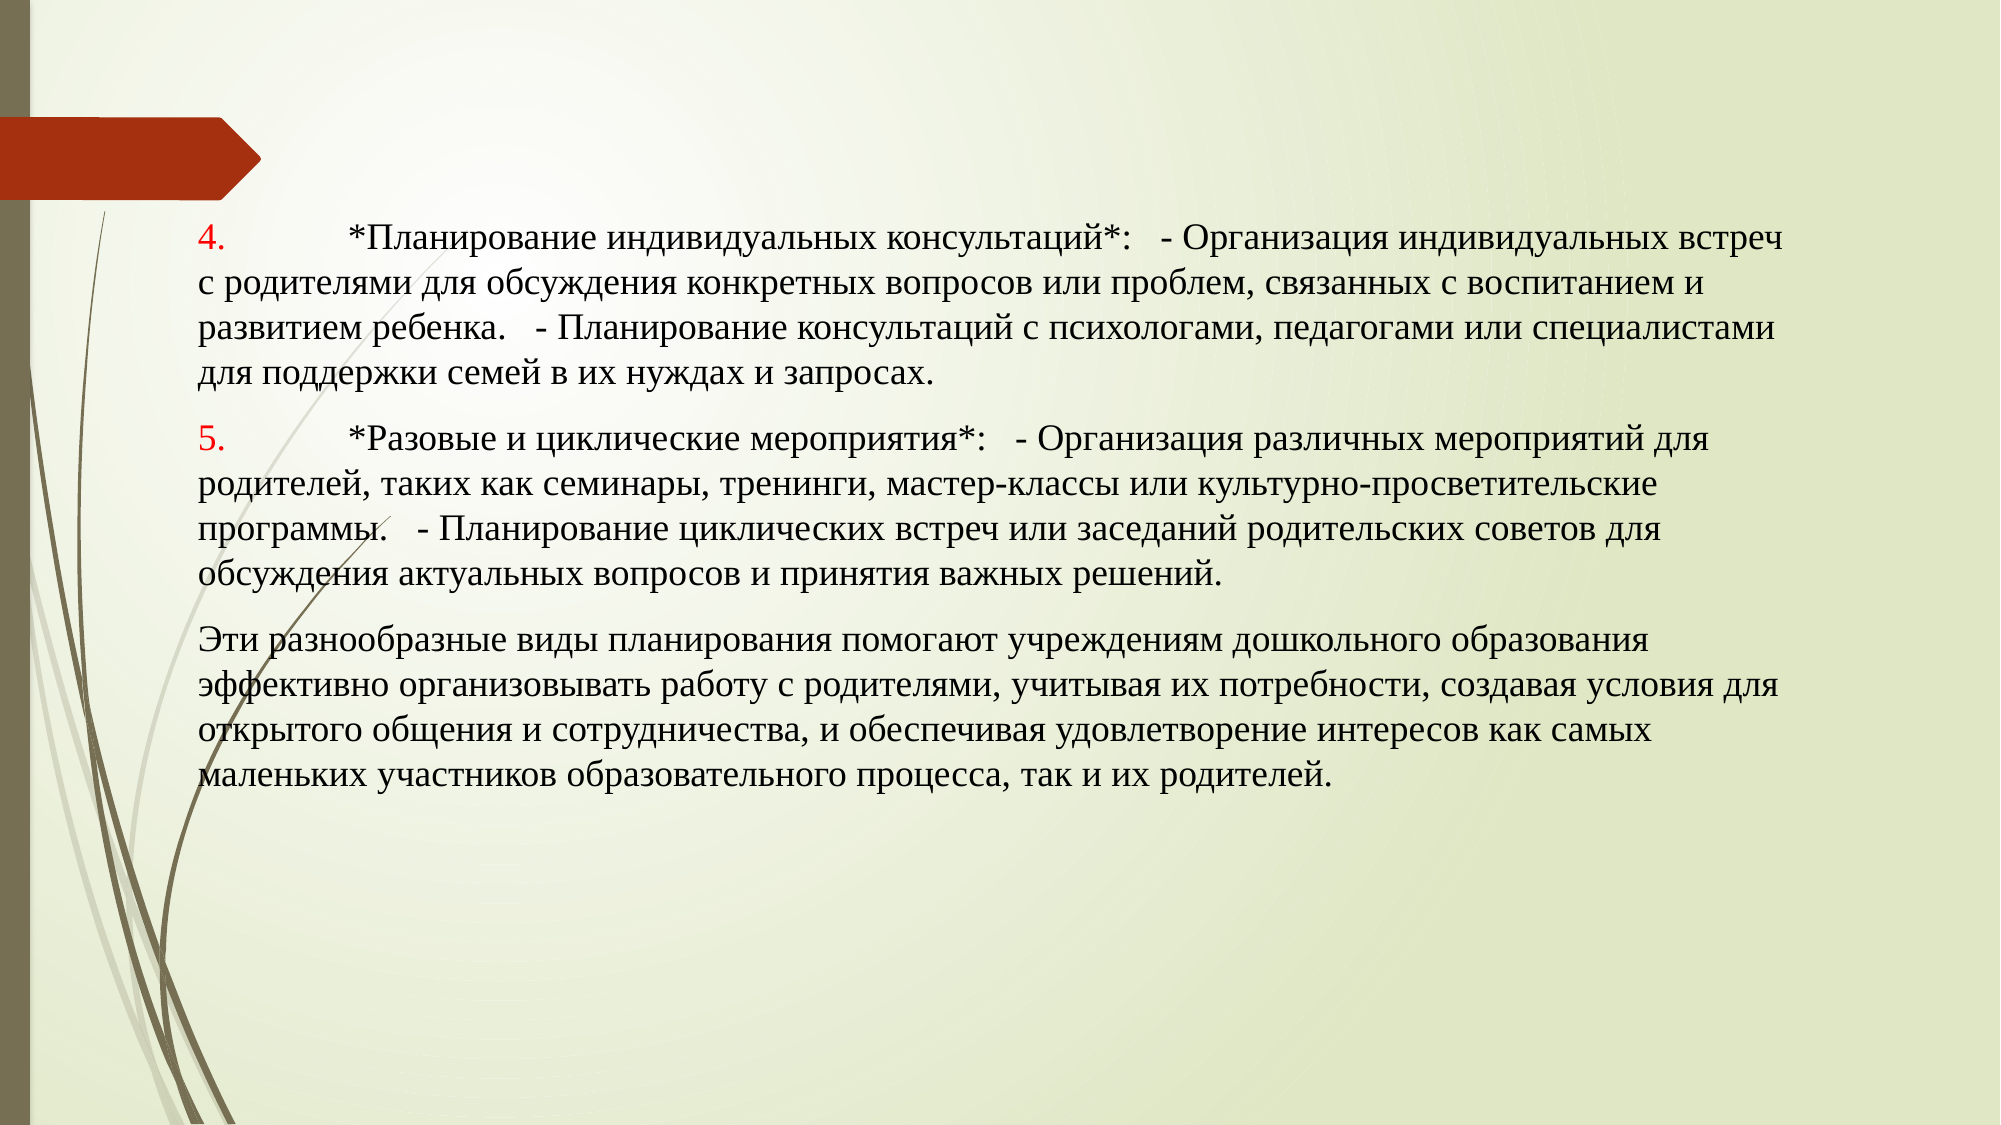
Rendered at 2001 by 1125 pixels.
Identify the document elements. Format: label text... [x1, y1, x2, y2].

list 4. *Планирование индивидуальных консультаций*: - Организация индивидуальных встреч с родителями для обсуждения конкретных вопросов или проблем, связанных с воспитанием и развитием ребенка. - Планирование консультаций с психологами, педагогами или специалистами для поддержки семей в их нуждах и запросах. 5. *Разовые и циклические мероприятия*: - Организация различных мероприятий для родителей, таких как семинары, тренинги, мастер-классы или культурно-просветительские программы. - Планирование циклических встреч или заседаний родительских советов для обсуждения актуальных вопросов и принятия важных решений. Эти разнообразные виды планирования помогают учреждениям дошкольного образования эффективно организовывать работу с родителями, учитывая их потребности, создавая условия для открытого общения и сотрудничества, и обеспечивая удовлетворение интересов как самых маленьких участников образовательного процесса, так и их родителей. [182, 204, 1818, 921]
